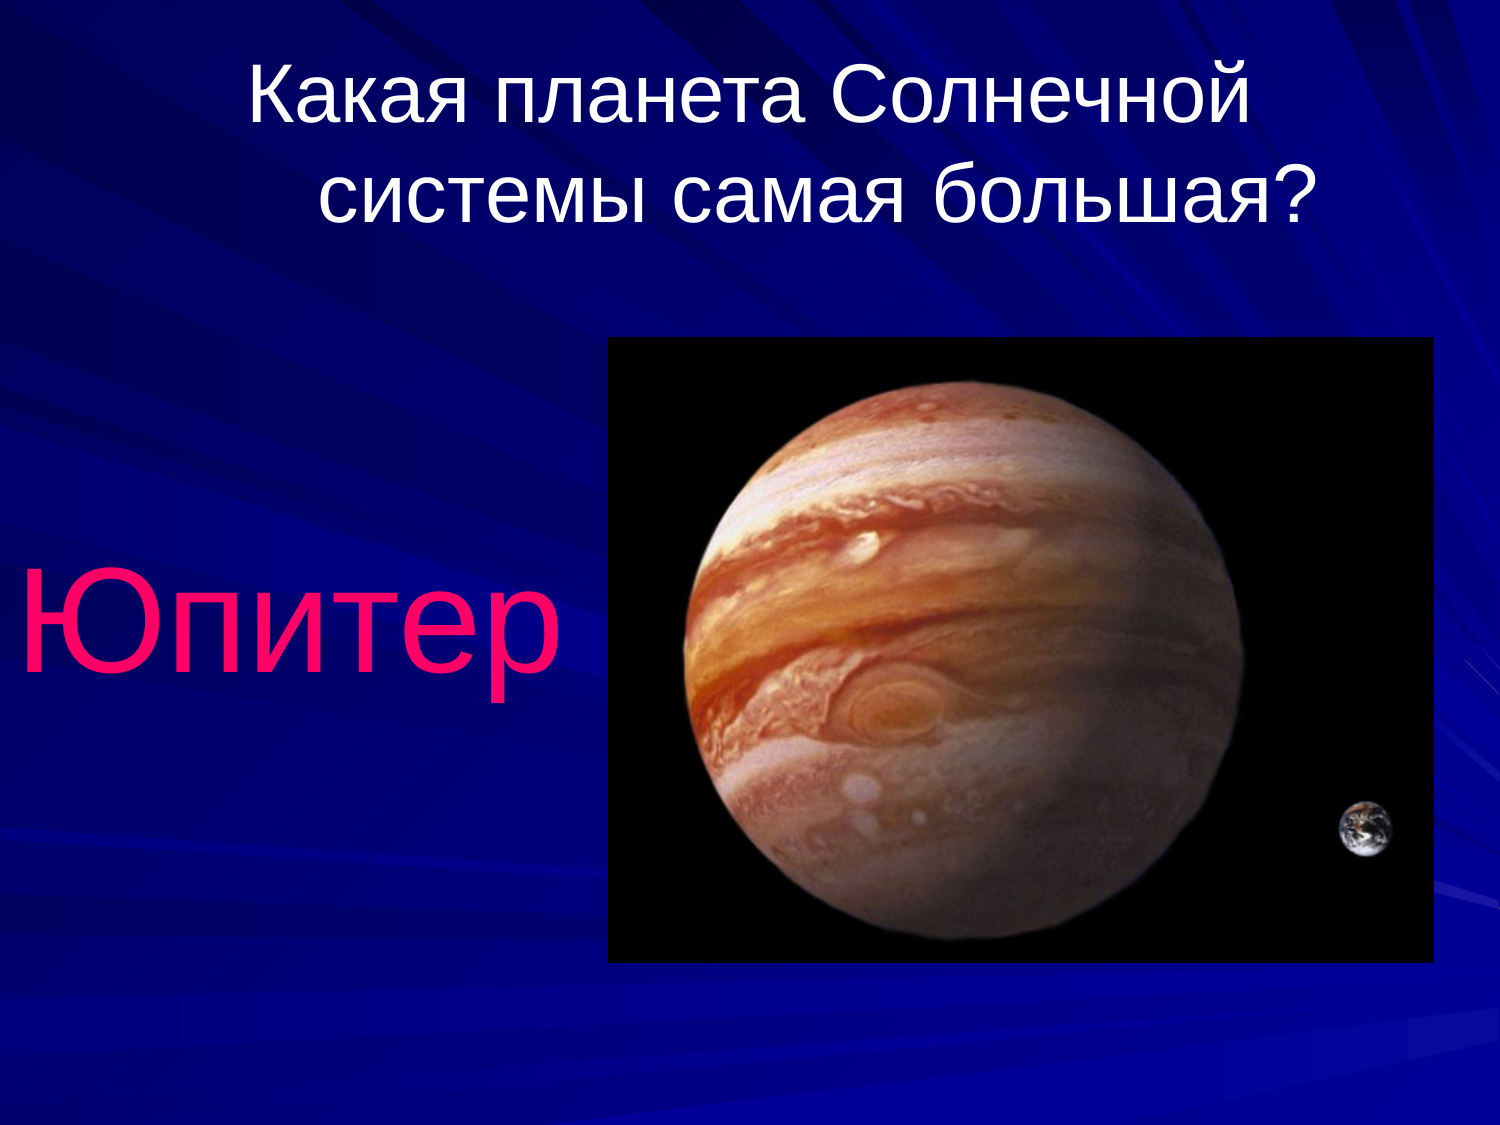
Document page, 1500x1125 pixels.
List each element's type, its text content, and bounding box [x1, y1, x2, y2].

list Юпитер [0, 515, 602, 781]
title Какая планета Солнечной системы самая большая? [74, 45, 1426, 234]
picture [608, 337, 1434, 964]
